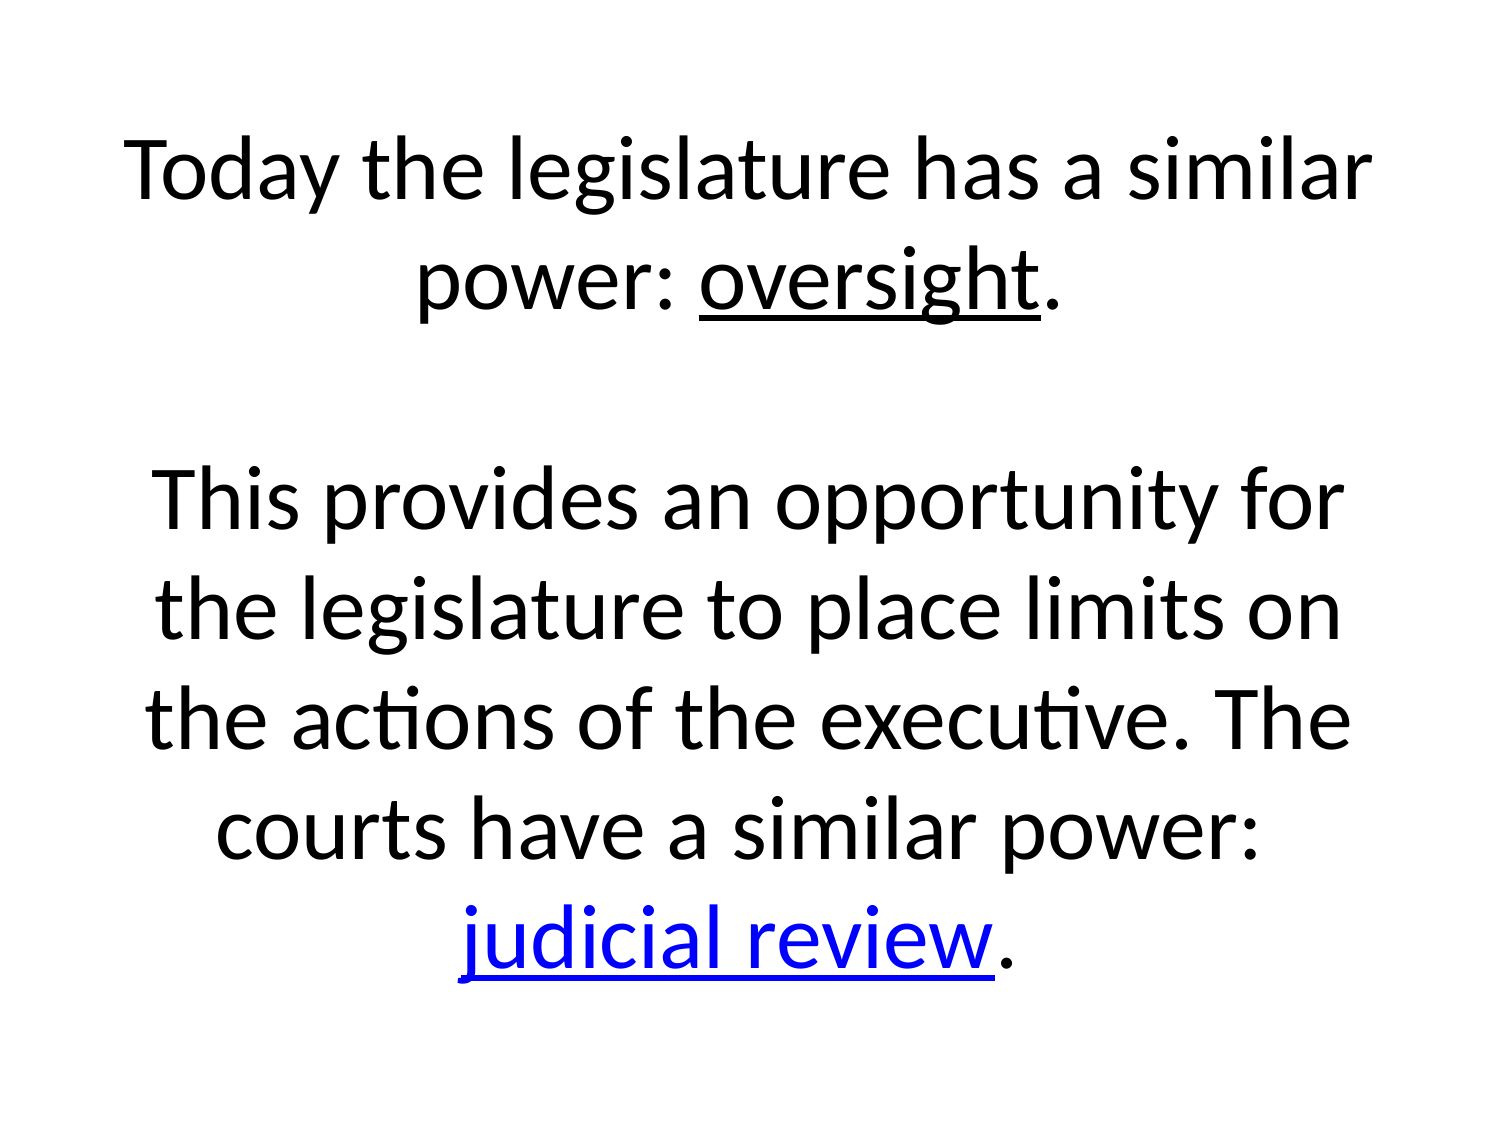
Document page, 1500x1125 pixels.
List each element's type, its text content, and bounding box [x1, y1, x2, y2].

title Today the legislature has a similar power: oversight. This provides an opportunity for the legislature to place limits on the actions of the executive. The courts have a similar power: judicial review. [74, 44, 1426, 1051]
